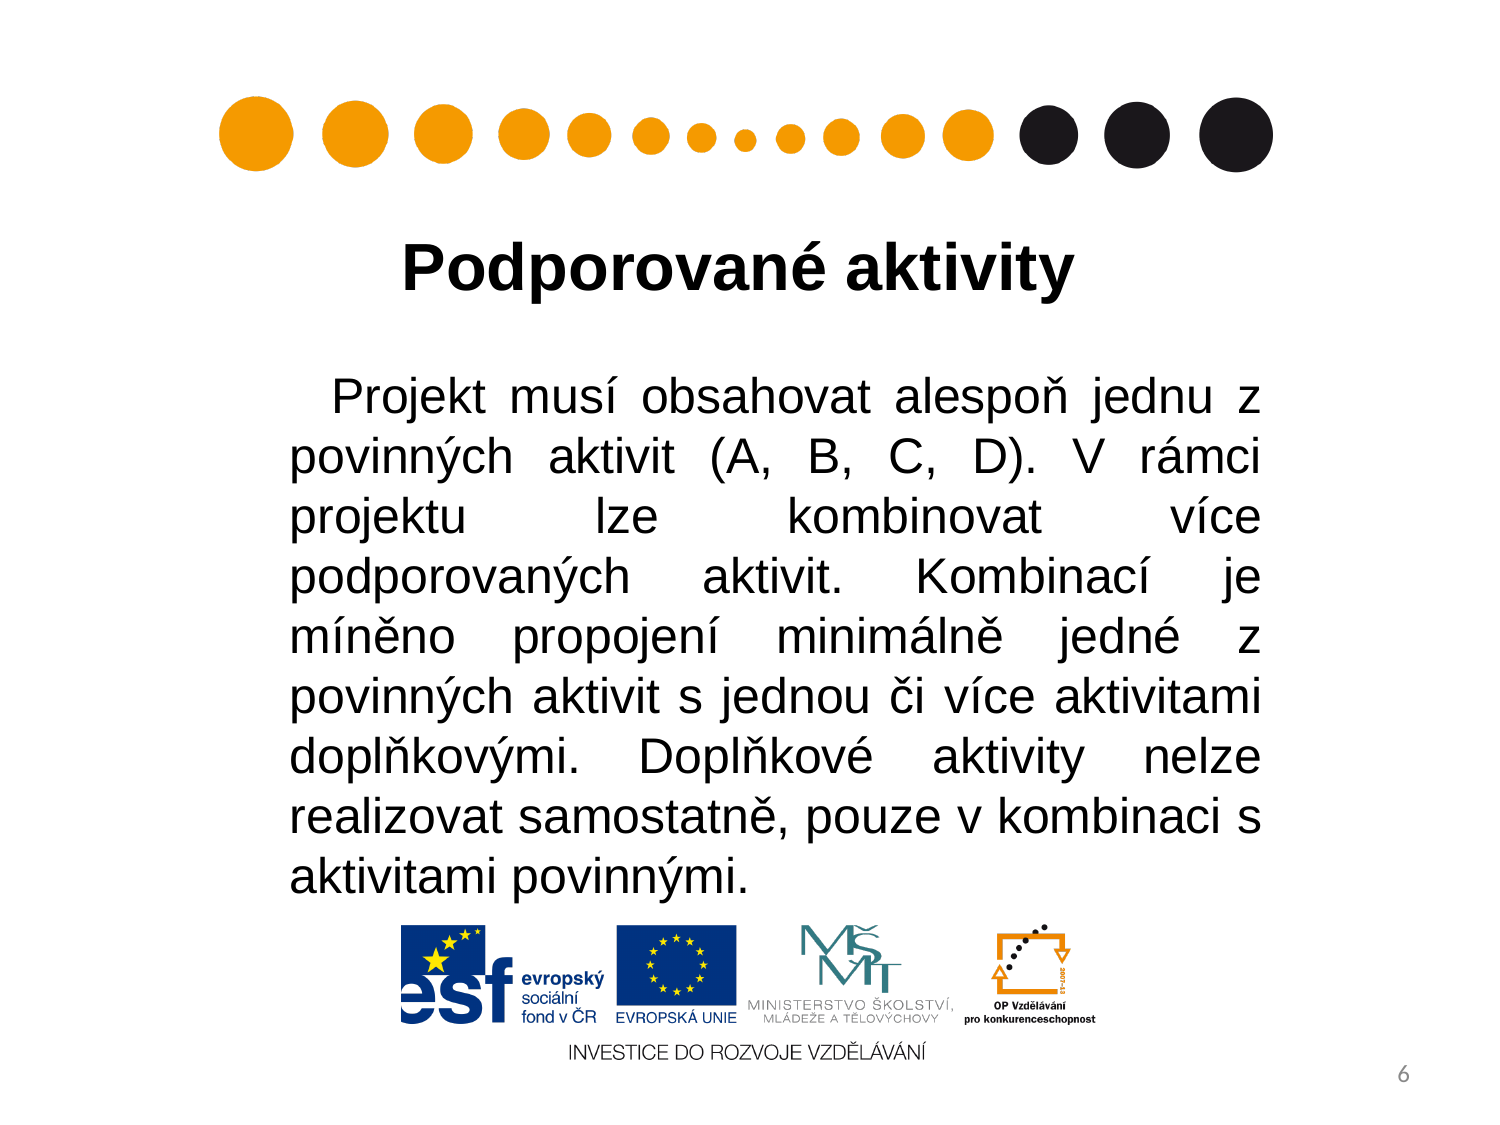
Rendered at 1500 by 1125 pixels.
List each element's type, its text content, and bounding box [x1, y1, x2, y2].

list Projekt musí obsahovat alespoň jednu z povinných aktivit (A, B, C, D). V rámci projektu lze kombinovat více podporovaných aktivit. Kombinací je míněno propojení minimálně jedné z povinných aktivit s jednou či více aktivitami doplňkovými. Doplňkové aktivity nelze realizovat samostatně, pouze v kombinaci s aktivitami povinnými. [217, 356, 1278, 878]
slide_number 6 [1074, 1042, 1425, 1103]
picture [215, 93, 1275, 176]
title Podporované aktivity [217, 206, 1278, 321]
picture [399, 922, 1100, 1061]
